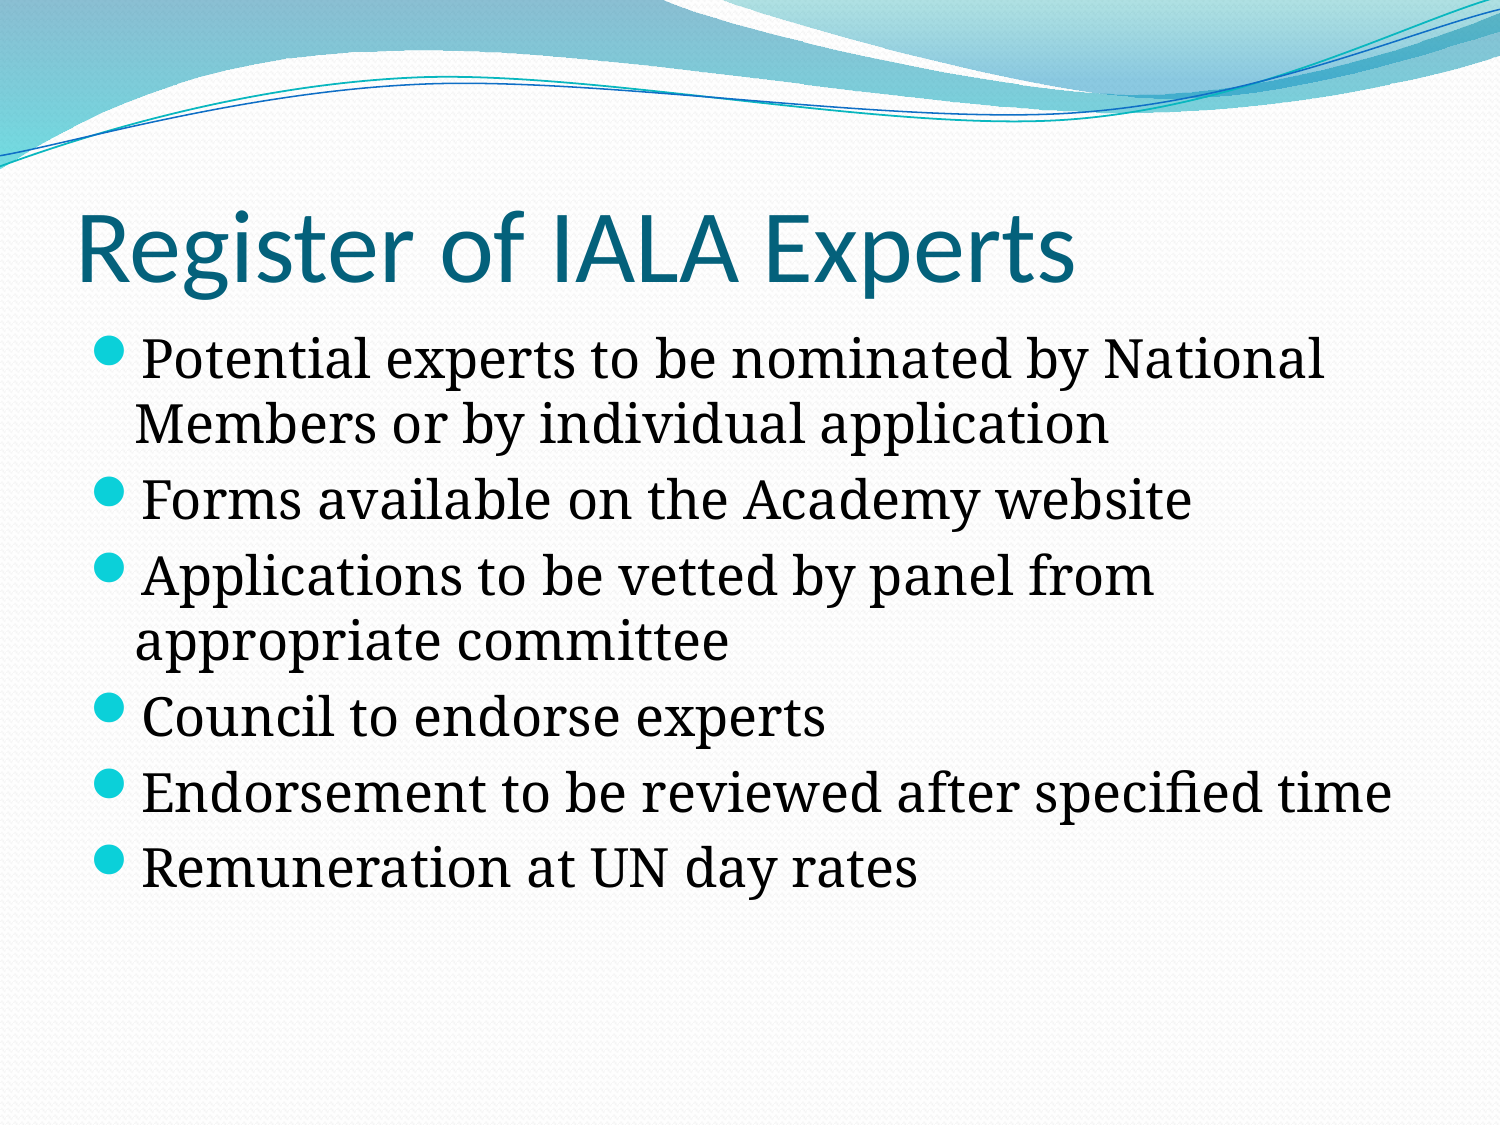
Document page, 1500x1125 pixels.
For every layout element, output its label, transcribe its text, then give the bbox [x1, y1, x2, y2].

list Potential experts to be nominated by National Members or by individual application Forms available on the Academy website Applications to be vetted by panel from appropriate committee Council to endorse experts Endorsement to be reviewed after specified time Remuneration at UN day rates [75, 317, 1425, 1038]
title Register of IALA Experts [75, 115, 1425, 303]
